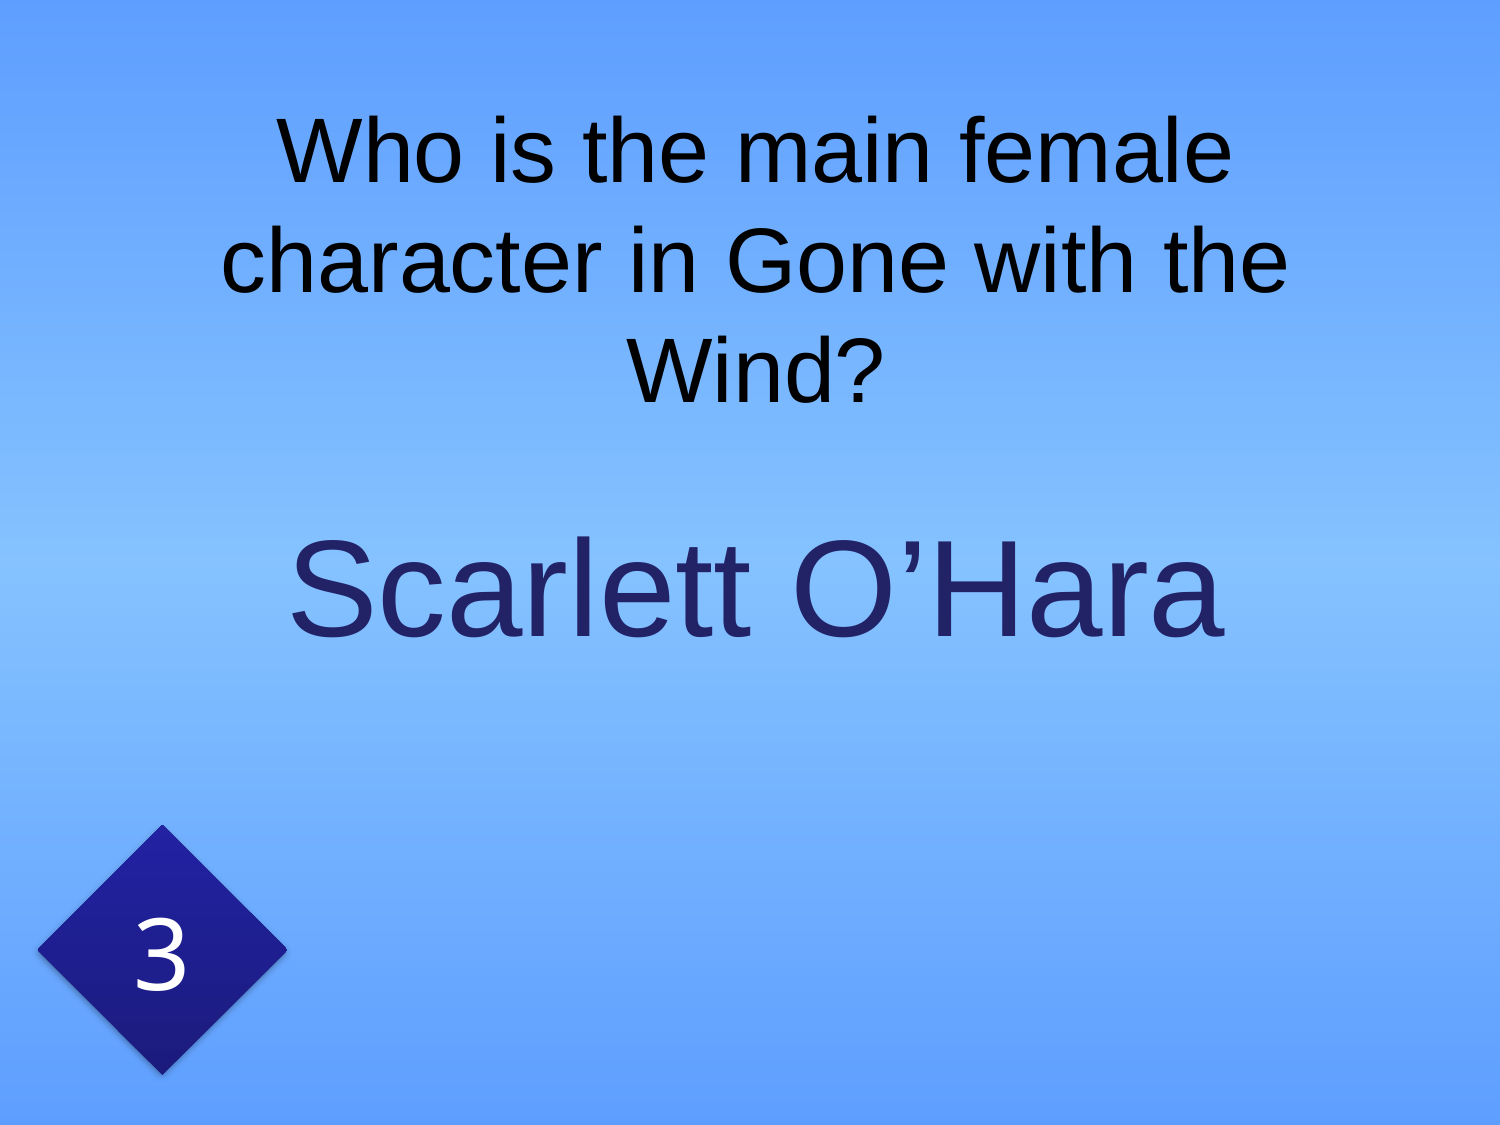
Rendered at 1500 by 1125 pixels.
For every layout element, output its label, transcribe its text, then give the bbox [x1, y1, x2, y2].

text_box Scarlett O’Hara [112, 412, 1400, 750]
title Who is the main female character in Gone with the Wind? [112, 87, 1401, 426]
text_box 3 [37, 825, 288, 1075]
